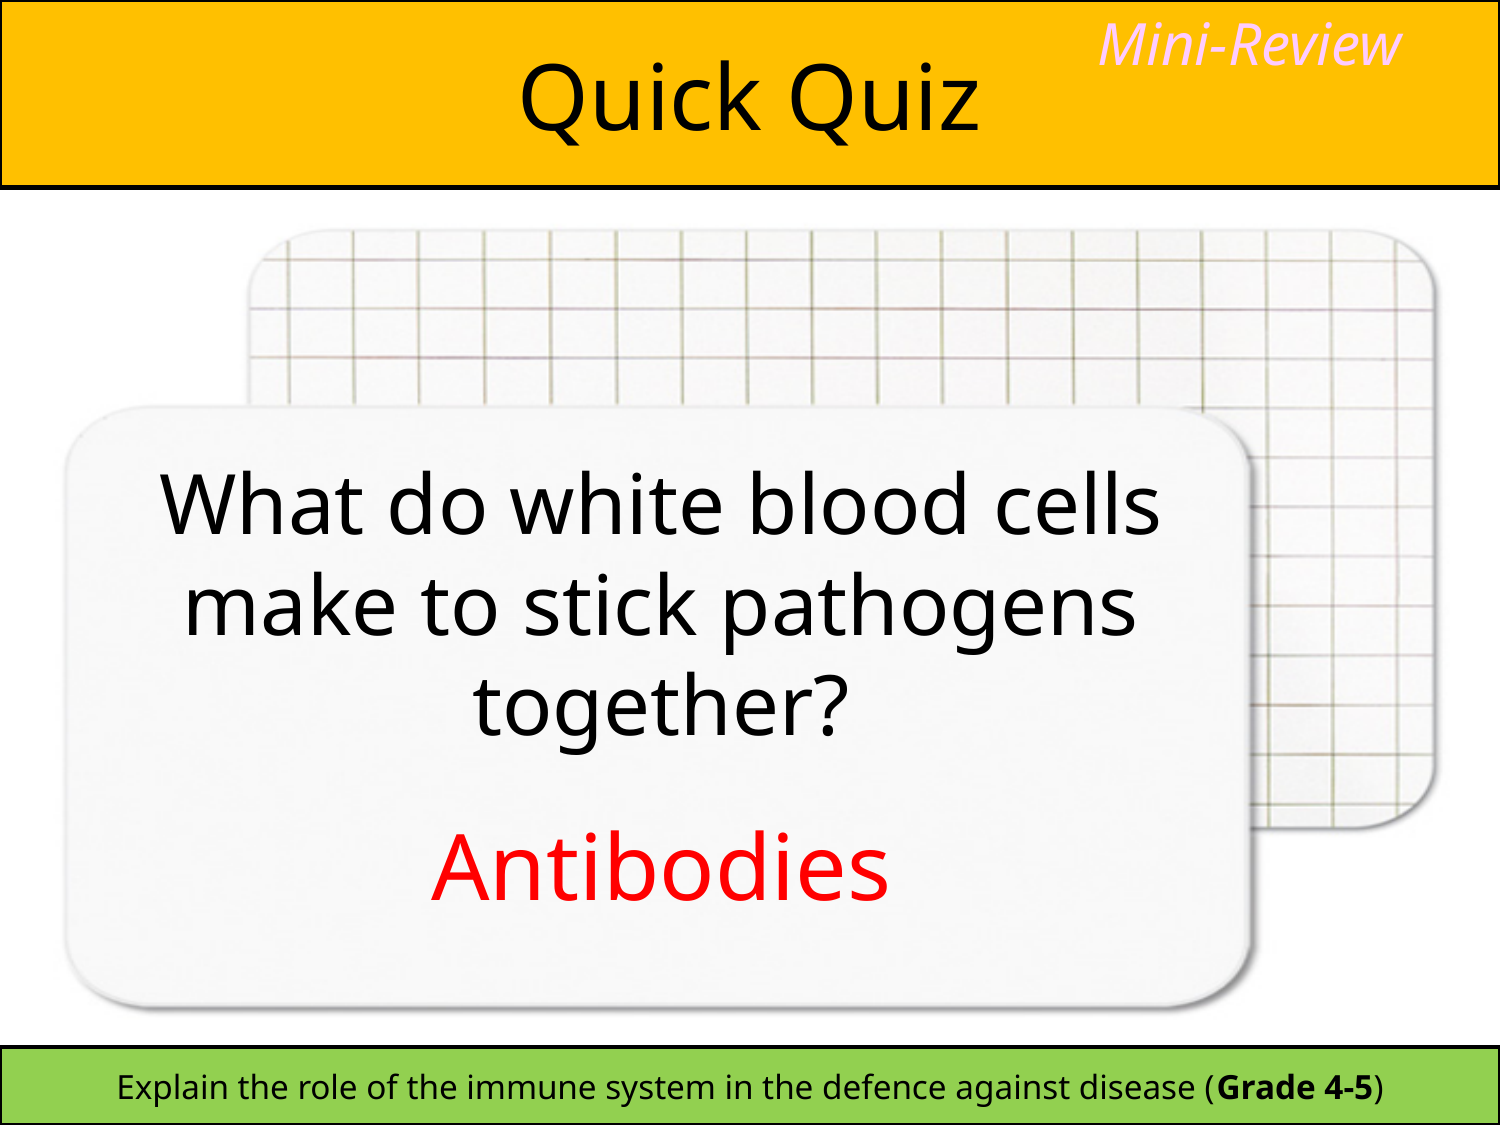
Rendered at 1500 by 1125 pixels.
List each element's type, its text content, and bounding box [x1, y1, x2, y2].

text_box Explain the role of the immune system in the defence against disease (Grade 4-5) [0, 1058, 1500, 1125]
title Quick Quiz [0, 0, 1500, 186]
text_box Mini-Review [1082, 0, 1417, 85]
picture [0, 187, 1500, 1051]
